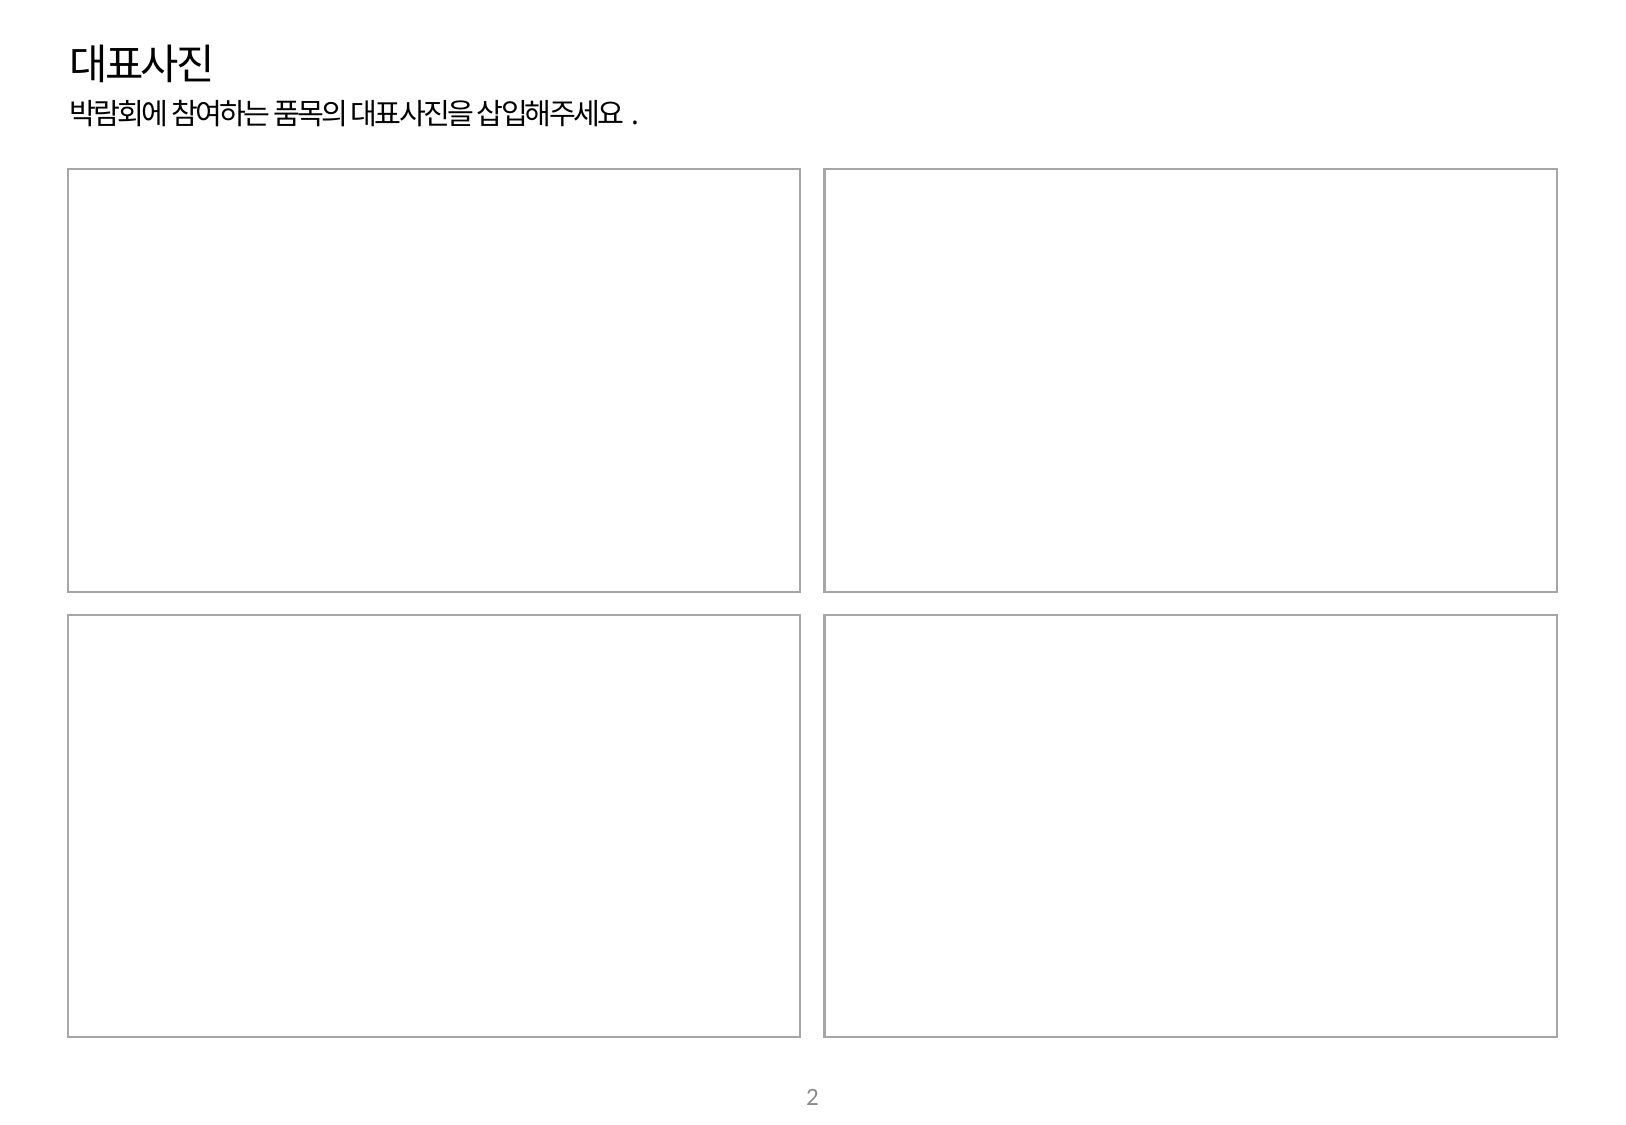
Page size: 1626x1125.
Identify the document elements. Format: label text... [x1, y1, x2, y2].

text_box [68, 169, 1557, 1038]
text_box 대표사진 [33, 30, 1284, 87]
text_box 박람회에 참여하는 품목의 대표사진을 삽입해주세요. [33, 87, 1284, 138]
slide_number 2 [629, 1065, 996, 1125]
